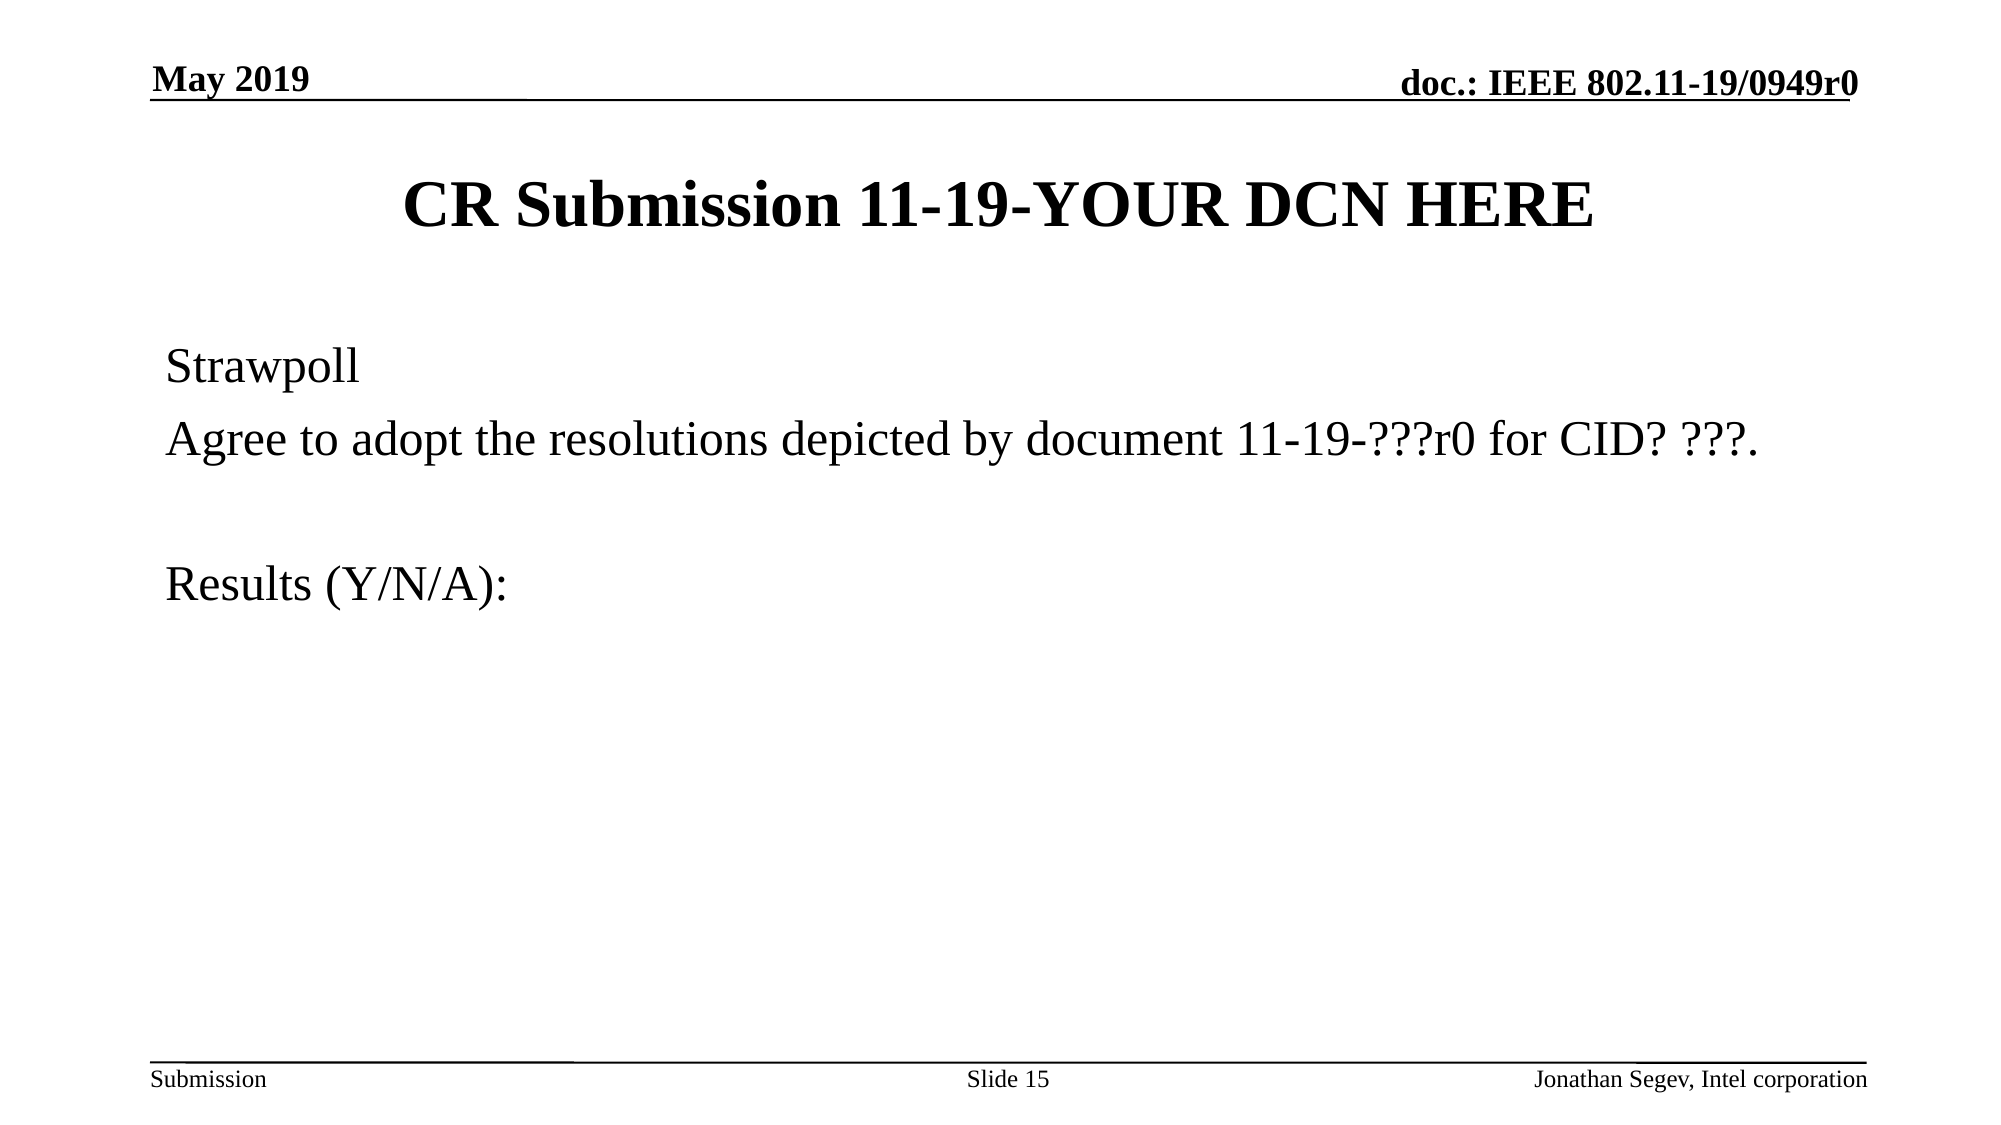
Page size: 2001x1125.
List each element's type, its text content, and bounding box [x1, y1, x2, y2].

list Strawpoll Agree to adopt the resolutions depicted by document 11-19-???r0 for CID? ???. Results (Y/N/A): [149, 324, 1850, 1000]
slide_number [152, 54, 563, 100]
slide_number Slide 15 [950, 1061, 1067, 1123]
footer Jonathan Segev, Intel corporation [1171, 1061, 1869, 1093]
title CR Submission 11-19-YOUR DCN HERE [149, 112, 1850, 288]
